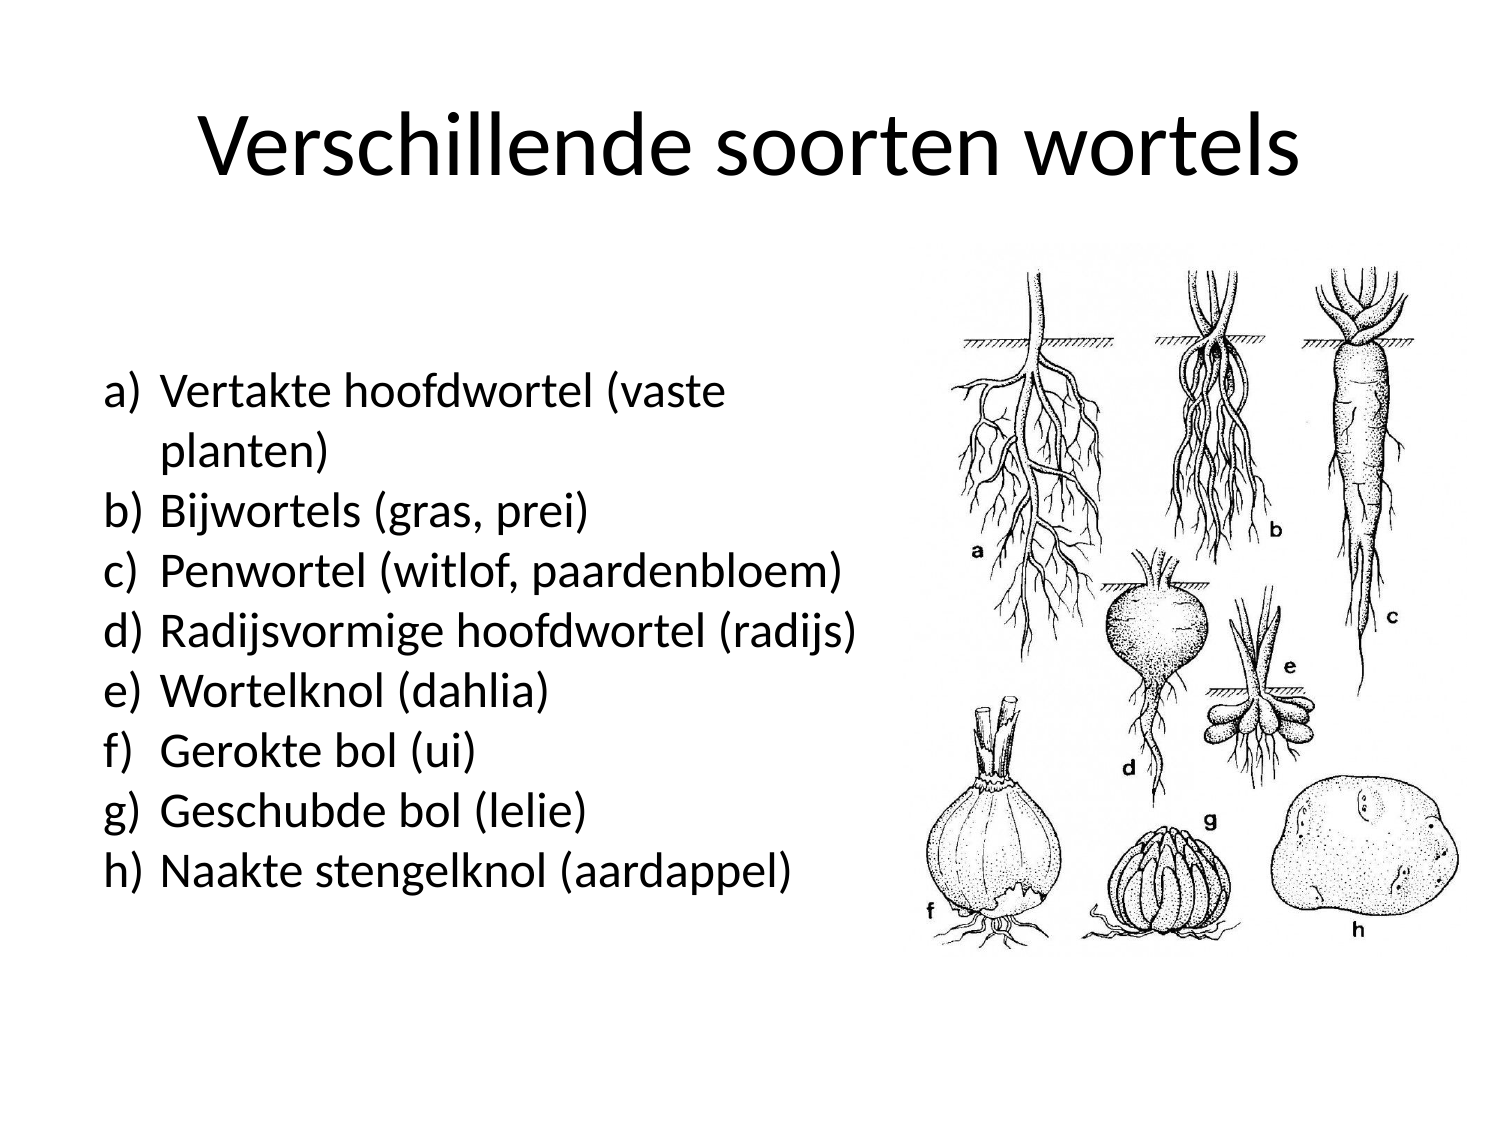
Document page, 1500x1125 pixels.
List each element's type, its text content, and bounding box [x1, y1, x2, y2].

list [903, 243, 1467, 957]
text_box Vertakte hoofdwortel (vaste planten) Bijwortels (gras, prei) Penwortel (witlof, paardenbloem) Radijsvormige hoofdwortel (radijs) Wortelknol (dahlia) Gerokte bol (ui) Geschubde bol (lelie) Naakte stengelknol (aardappel) [88, 350, 898, 951]
title Verschillende soorten wortels [75, 45, 1425, 233]
